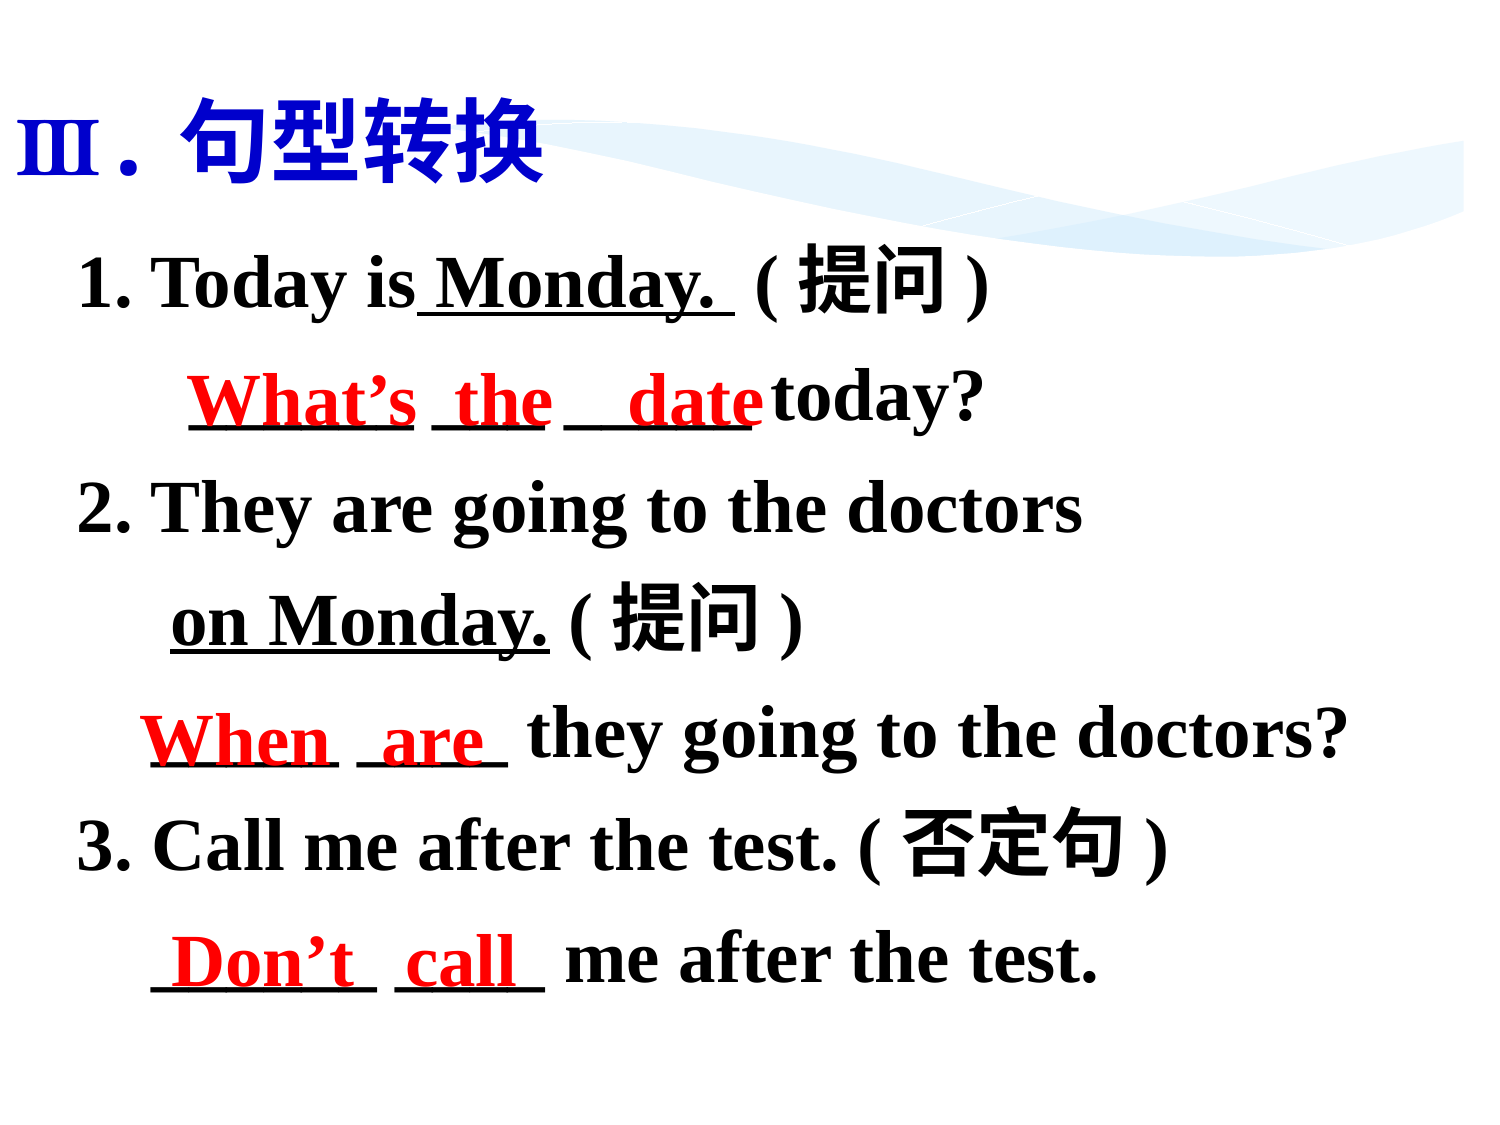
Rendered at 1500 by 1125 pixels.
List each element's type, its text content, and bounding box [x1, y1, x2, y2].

text_box the [434, 341, 608, 451]
text_box date [608, 341, 845, 451]
title Ⅲ.句型转换 [0, 45, 1350, 233]
text_box What’s [167, 341, 434, 451]
text_box 1. Today is Monday. (提问) ______ ___ _____ today? 2. They are going to the doctors on Monday. (提问) _____ ____ they going to the doctors? 3. Call me after the test. (否定句) ______ ____ me after the test. [57, 222, 1443, 1006]
text_box When are [120, 680, 546, 791]
text_box Don’t call [151, 902, 608, 1012]
